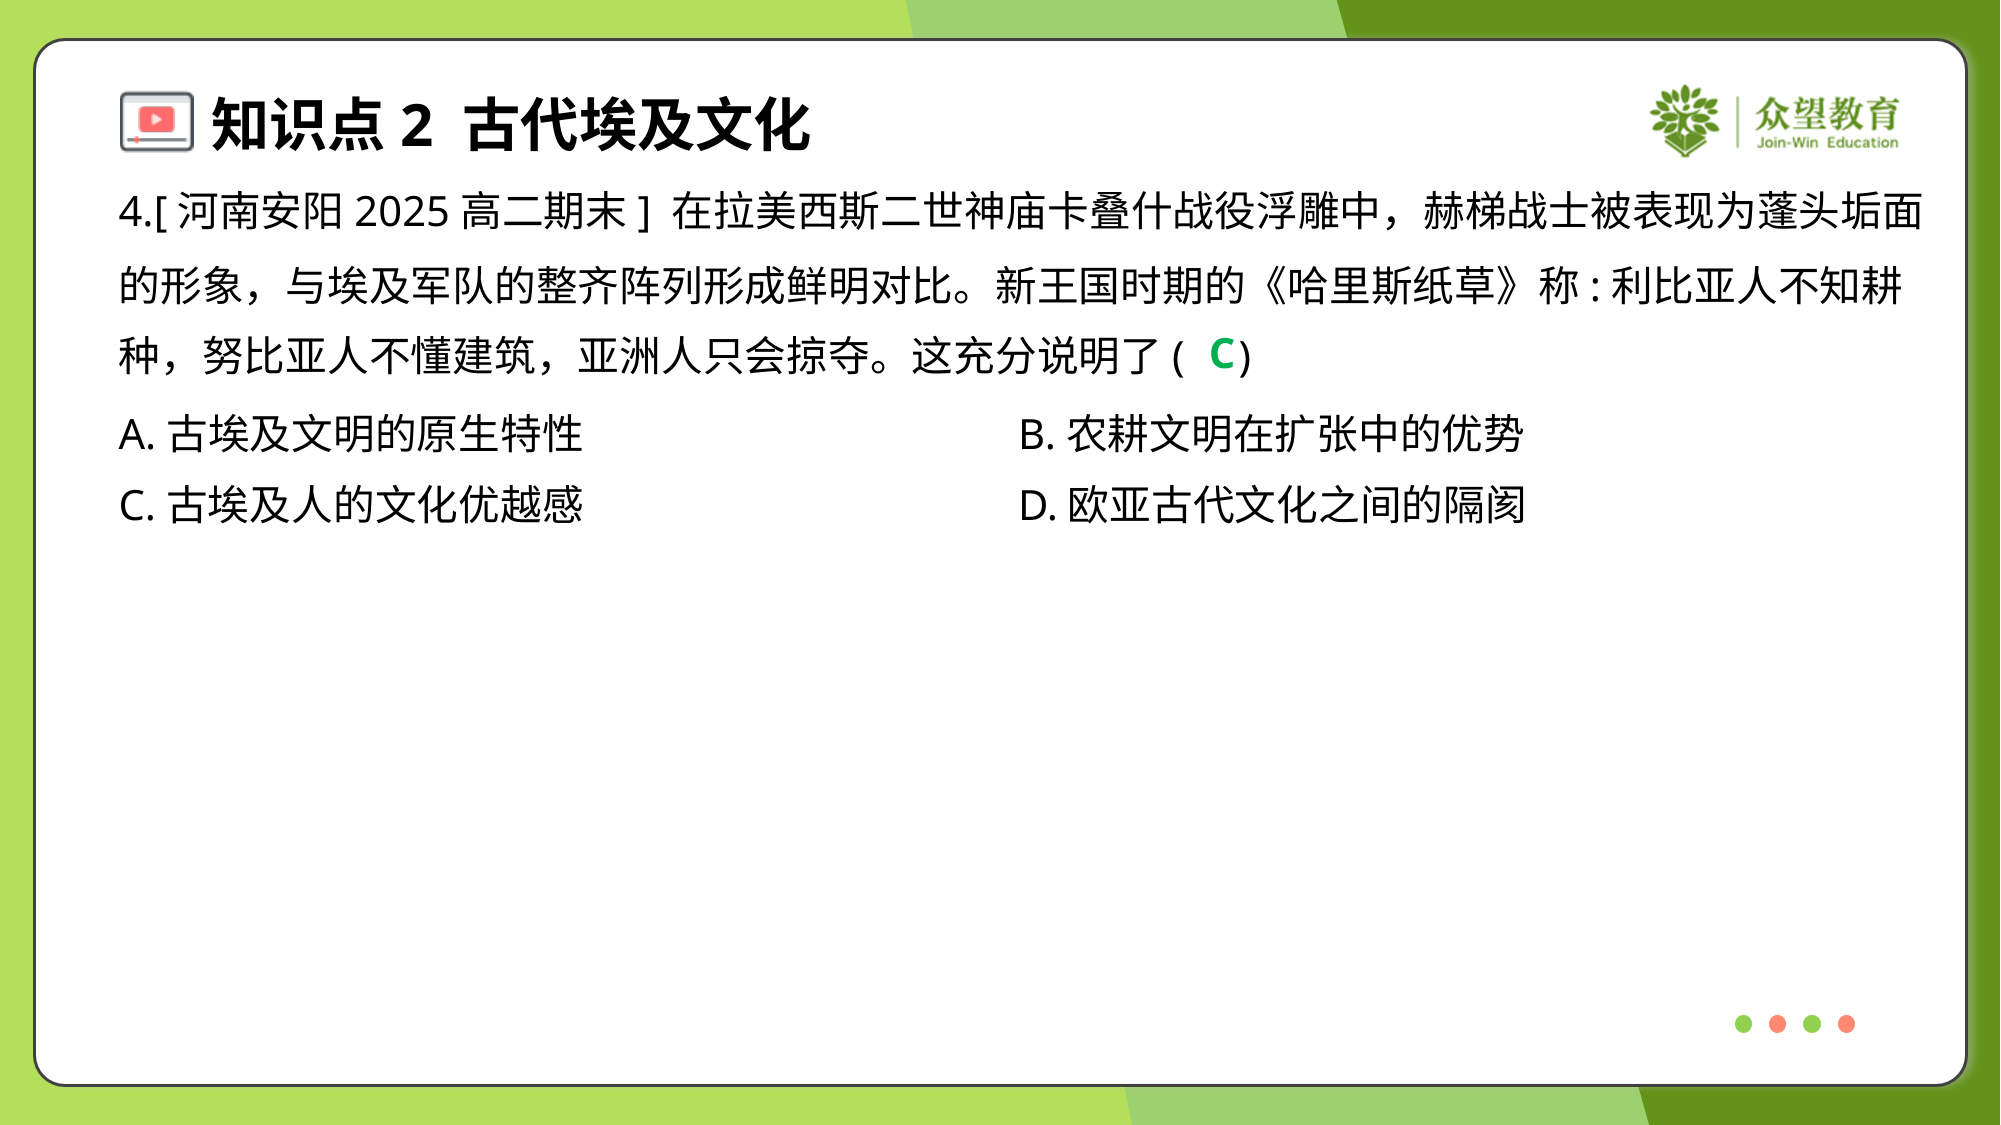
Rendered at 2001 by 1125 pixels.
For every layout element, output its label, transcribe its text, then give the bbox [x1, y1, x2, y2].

picture [0, 0, 2000, 1125]
text_box A.古埃及文明的原生特性 B.农耕文明在扩张中的优势 C.古埃及人的文化优越感 D.欧亚古代文化之间的隔阂 [118, 382, 1883, 522]
text_box 4.[河南安阳2025高二期末] 在拉美西斯二世神庙卡叠什战役浮雕中，赫梯战士被表现为蓬头垢面 的形象，与埃及军队的整齐阵列形成鲜明对比。新王国时期的《哈里斯纸草》称:利比亚人不知耕 种，努比亚人不懂建筑，亚洲人只会掠夺。这充分说明了( ) [118, 159, 1883, 373]
text_box C [1192, 306, 1252, 371]
